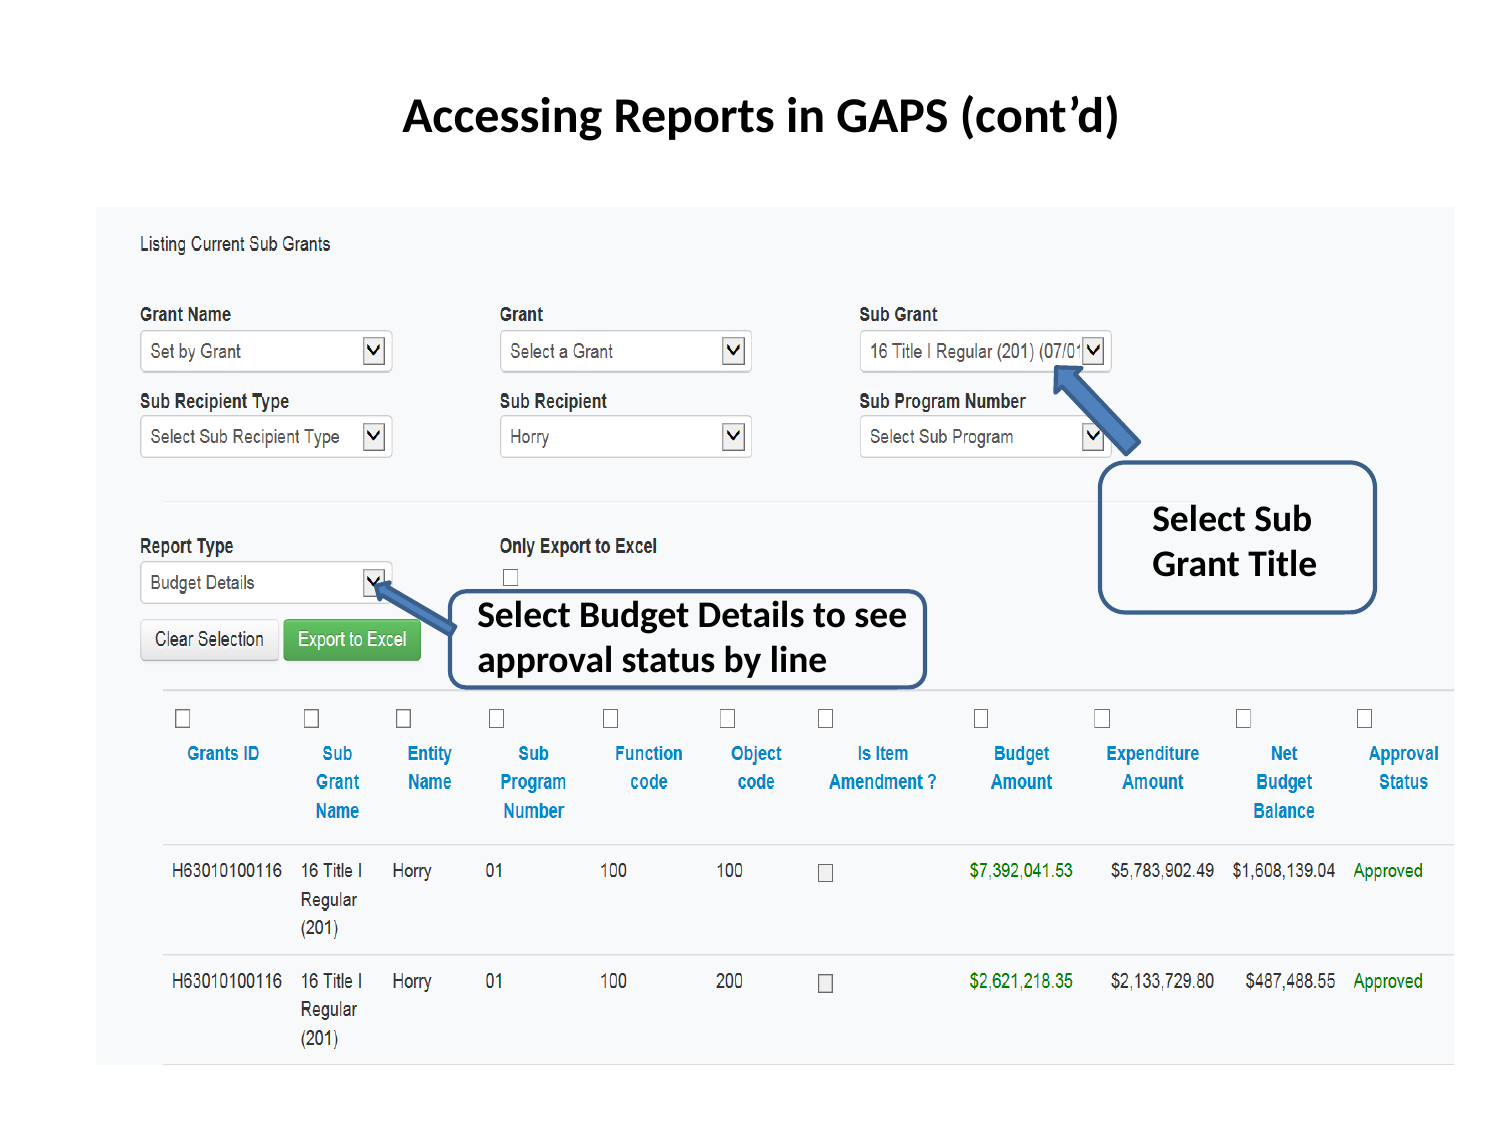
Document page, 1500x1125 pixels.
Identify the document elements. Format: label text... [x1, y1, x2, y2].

picture [96, 207, 1455, 1065]
text_box Accessing Reports in GAPS (cont’d) [87, 74, 1400, 150]
